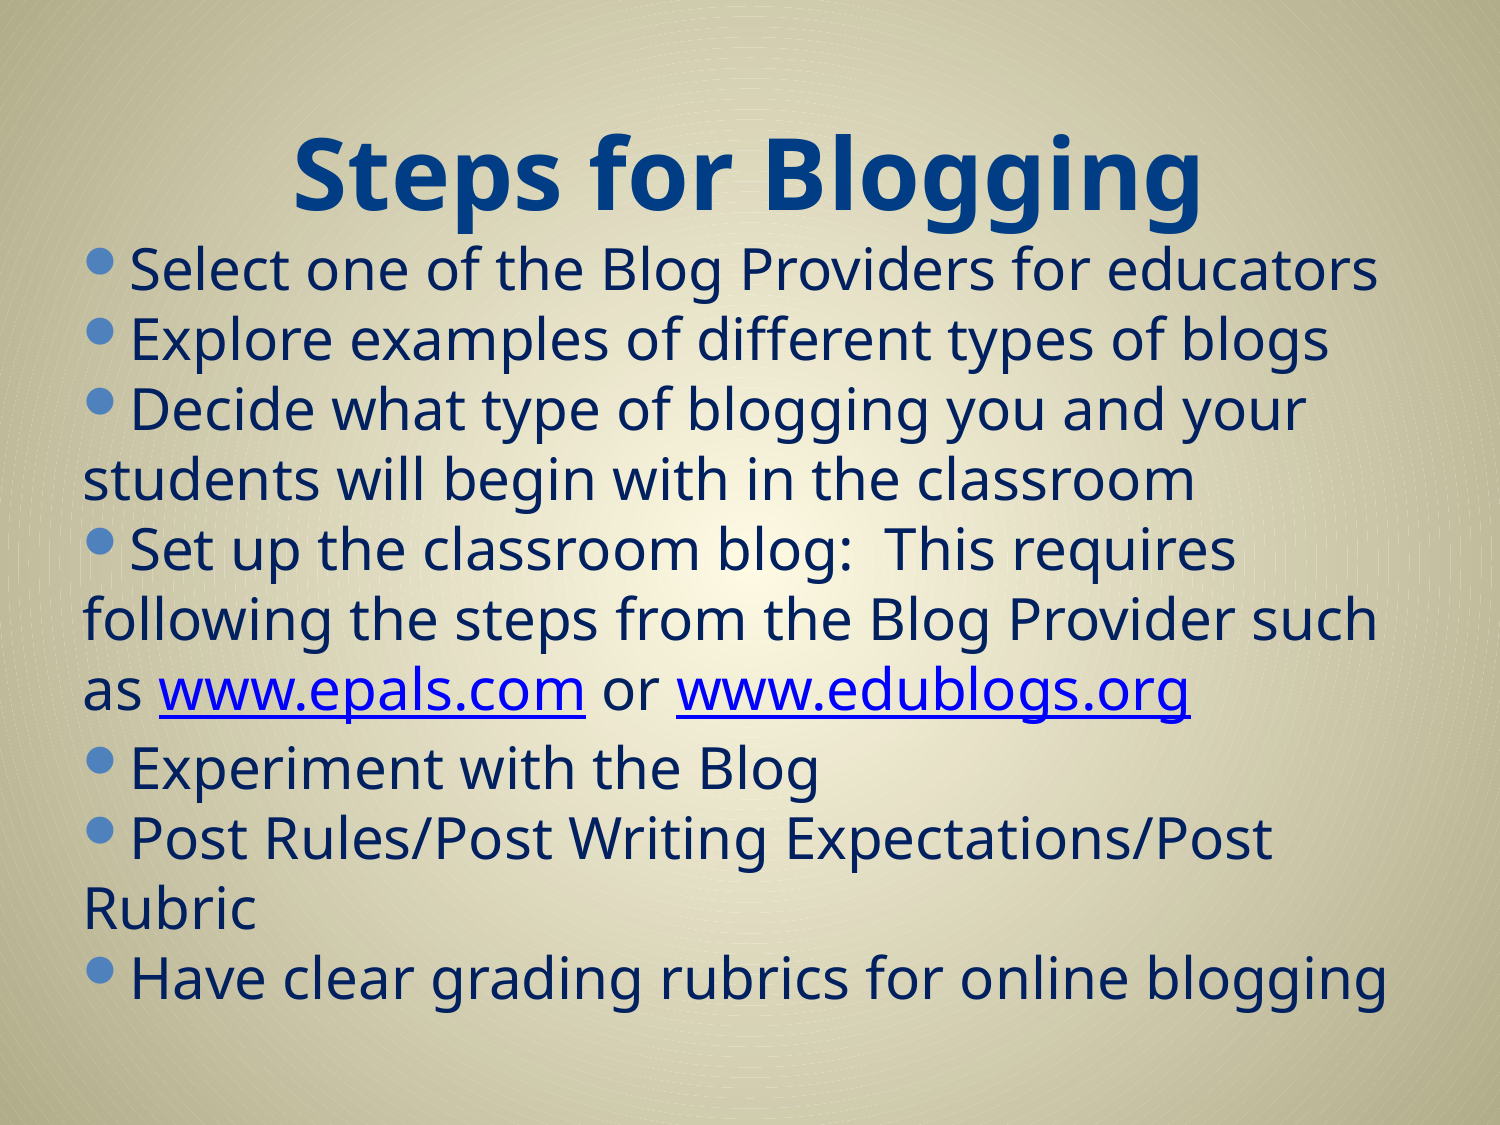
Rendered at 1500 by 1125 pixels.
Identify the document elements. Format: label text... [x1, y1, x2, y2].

title Steps for Blogging [75, 50, 1425, 224]
list Select one of the Blog Providers for educators Explore examples of different types of blogs Decide what type of blogging you and your students will begin with in the classroom Set up the classroom blog: This requires following the steps from the Blog Provider such as www.epals.com or www.edublogs.org Experiment with the Blog Post Rules/Post Writing Expectations/Post Rubric Have clear grading rubrics for online blogging [75, 224, 1425, 1075]
